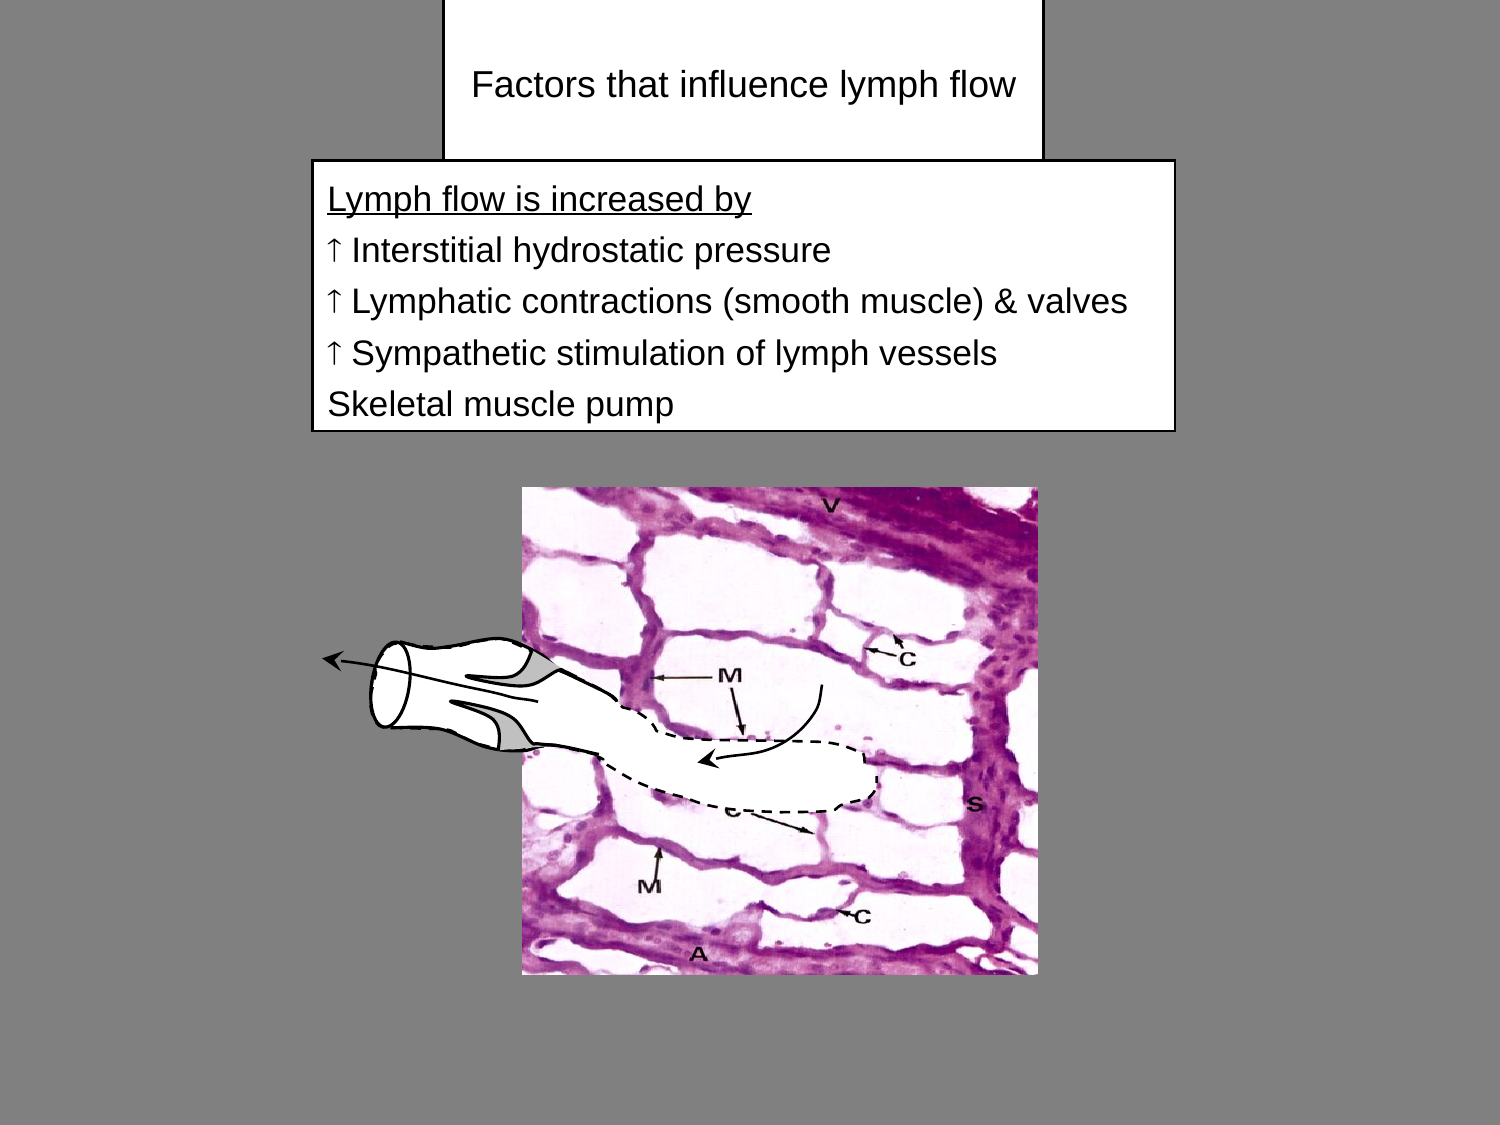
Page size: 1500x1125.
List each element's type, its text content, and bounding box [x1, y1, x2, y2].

title Factors that influence lymph flow [442, 0, 1045, 160]
text_box Lymph flow is increased by  Interstitial hydrostatic pressure  Lymphatic contractions (smooth muscle) & valves  Sympathetic stimulation of lymph vessels Skeletal muscle pump [312, 160, 1175, 432]
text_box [321, 487, 1038, 975]
